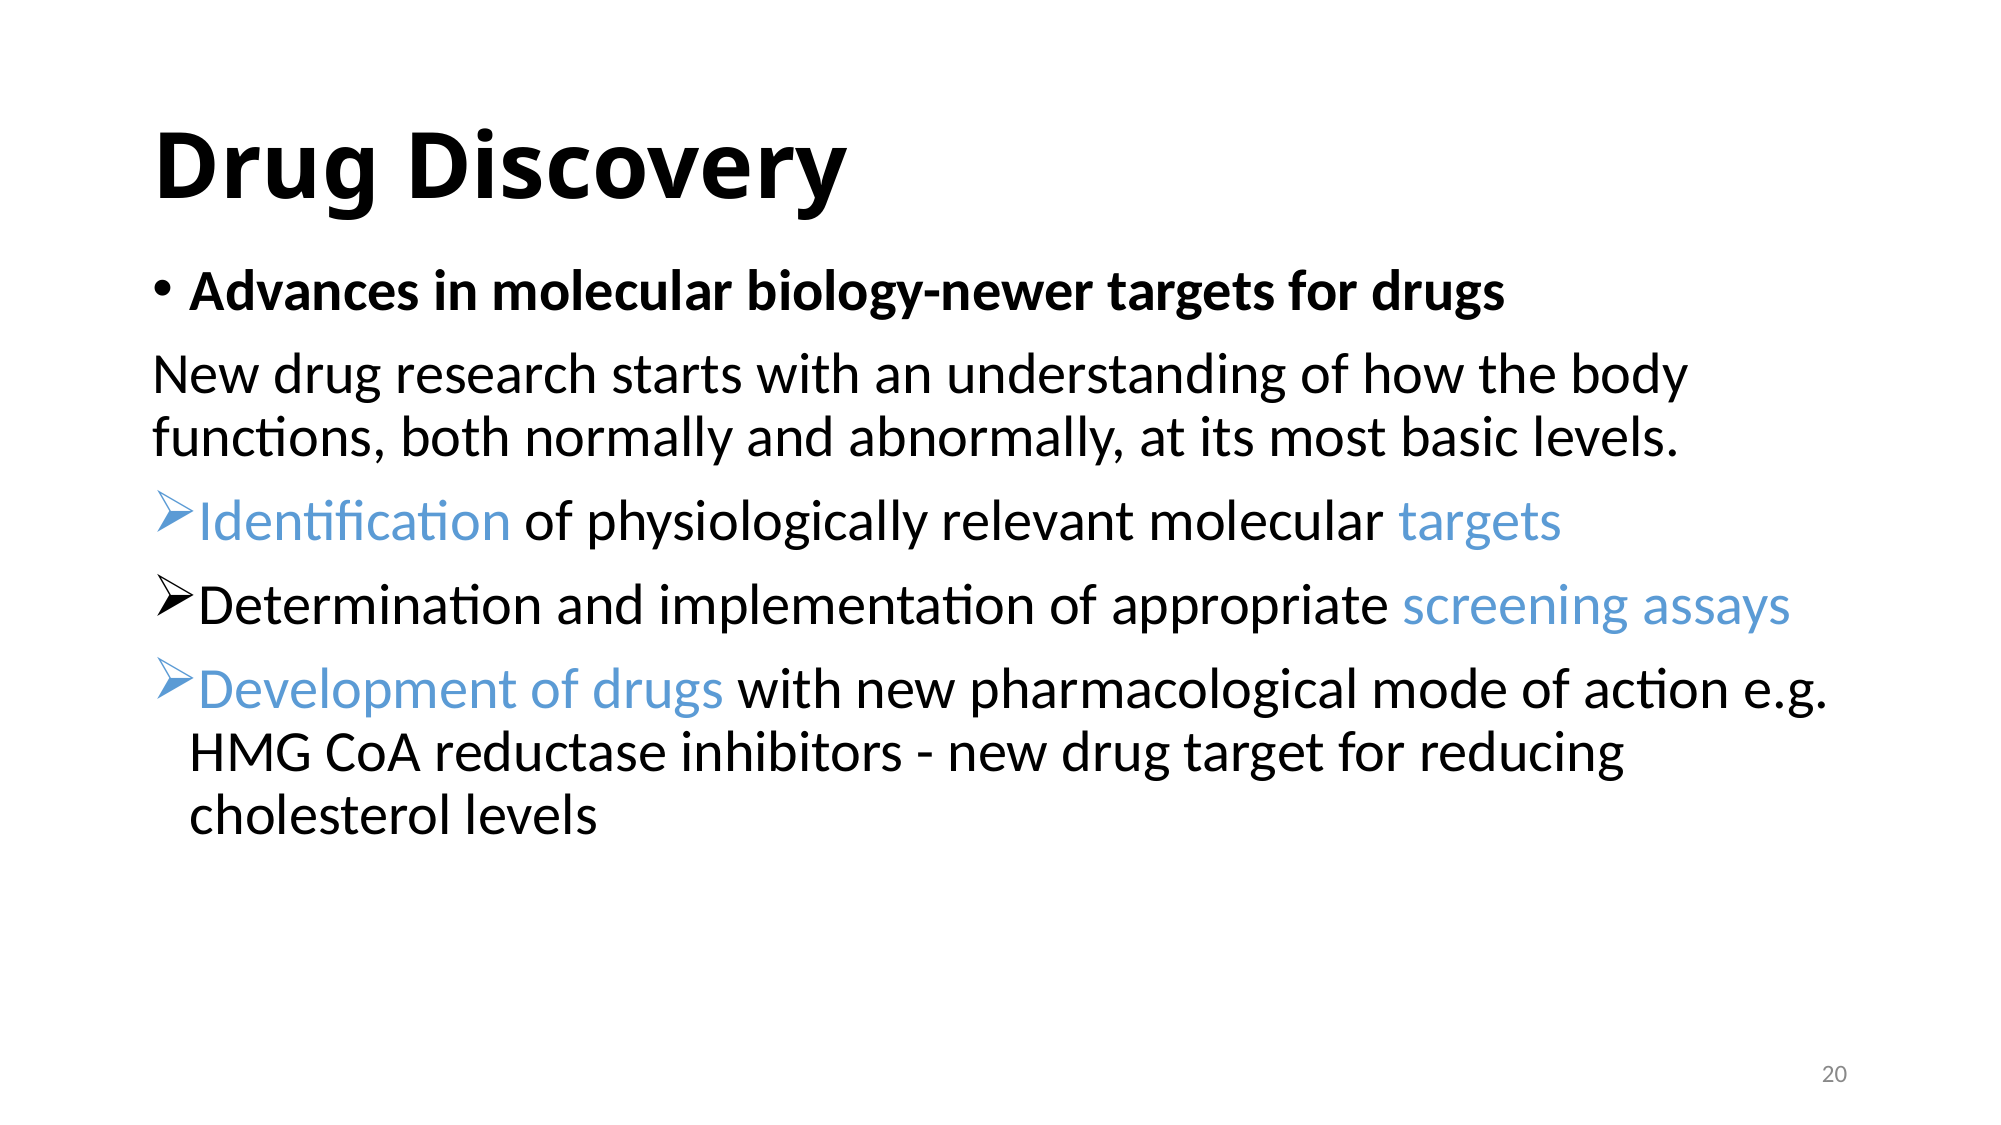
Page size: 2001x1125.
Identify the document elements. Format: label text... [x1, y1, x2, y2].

list Advances in molecular biology-newer targets for drugs New drug research starts with an understanding of how the body functions, both normally and abnormally, at its most basic levels. Identification of physiologically relevant molecular targets Determination and implementation of appropriate screening assays Development of drugs with new pharmacological mode of action e.g. HMG CoA reductase inhibitors - new drug target for reducing cholesterol levels [137, 252, 1863, 1080]
title Drug Discovery [137, 59, 1863, 252]
slide_number 20 [1412, 1042, 1863, 1103]
